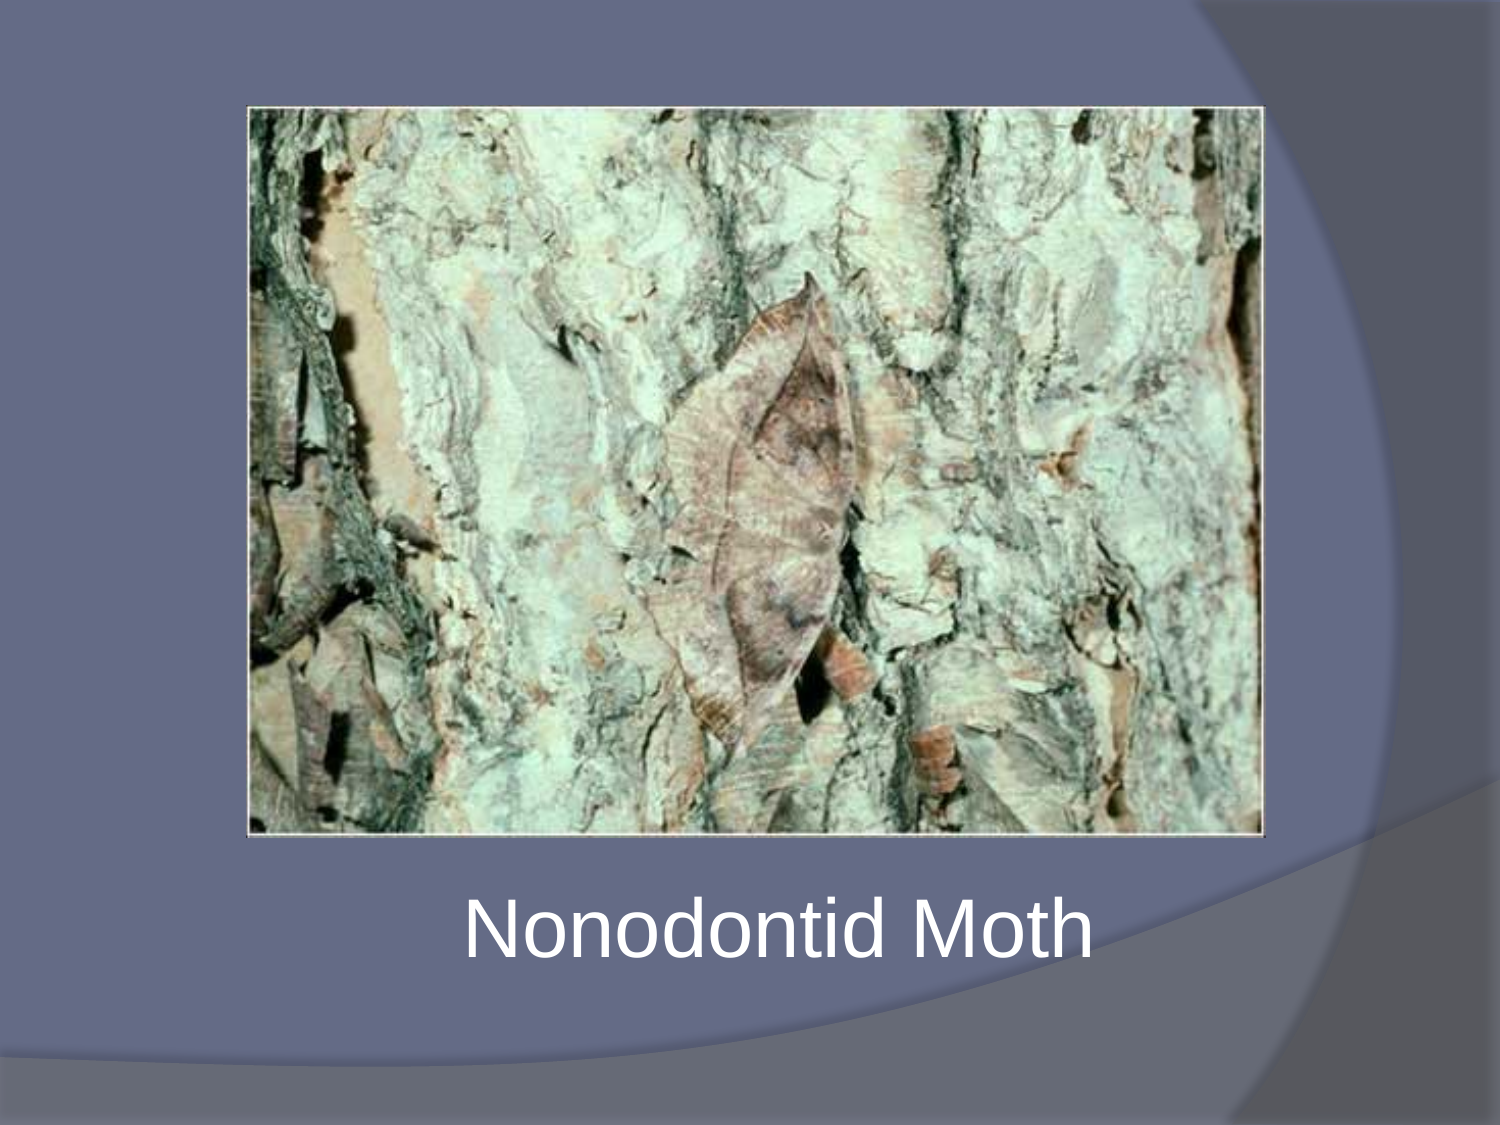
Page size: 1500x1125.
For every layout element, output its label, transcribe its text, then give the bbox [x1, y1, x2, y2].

text_box Nonodontid Moth [152, 867, 1407, 982]
picture [245, 105, 1266, 838]
